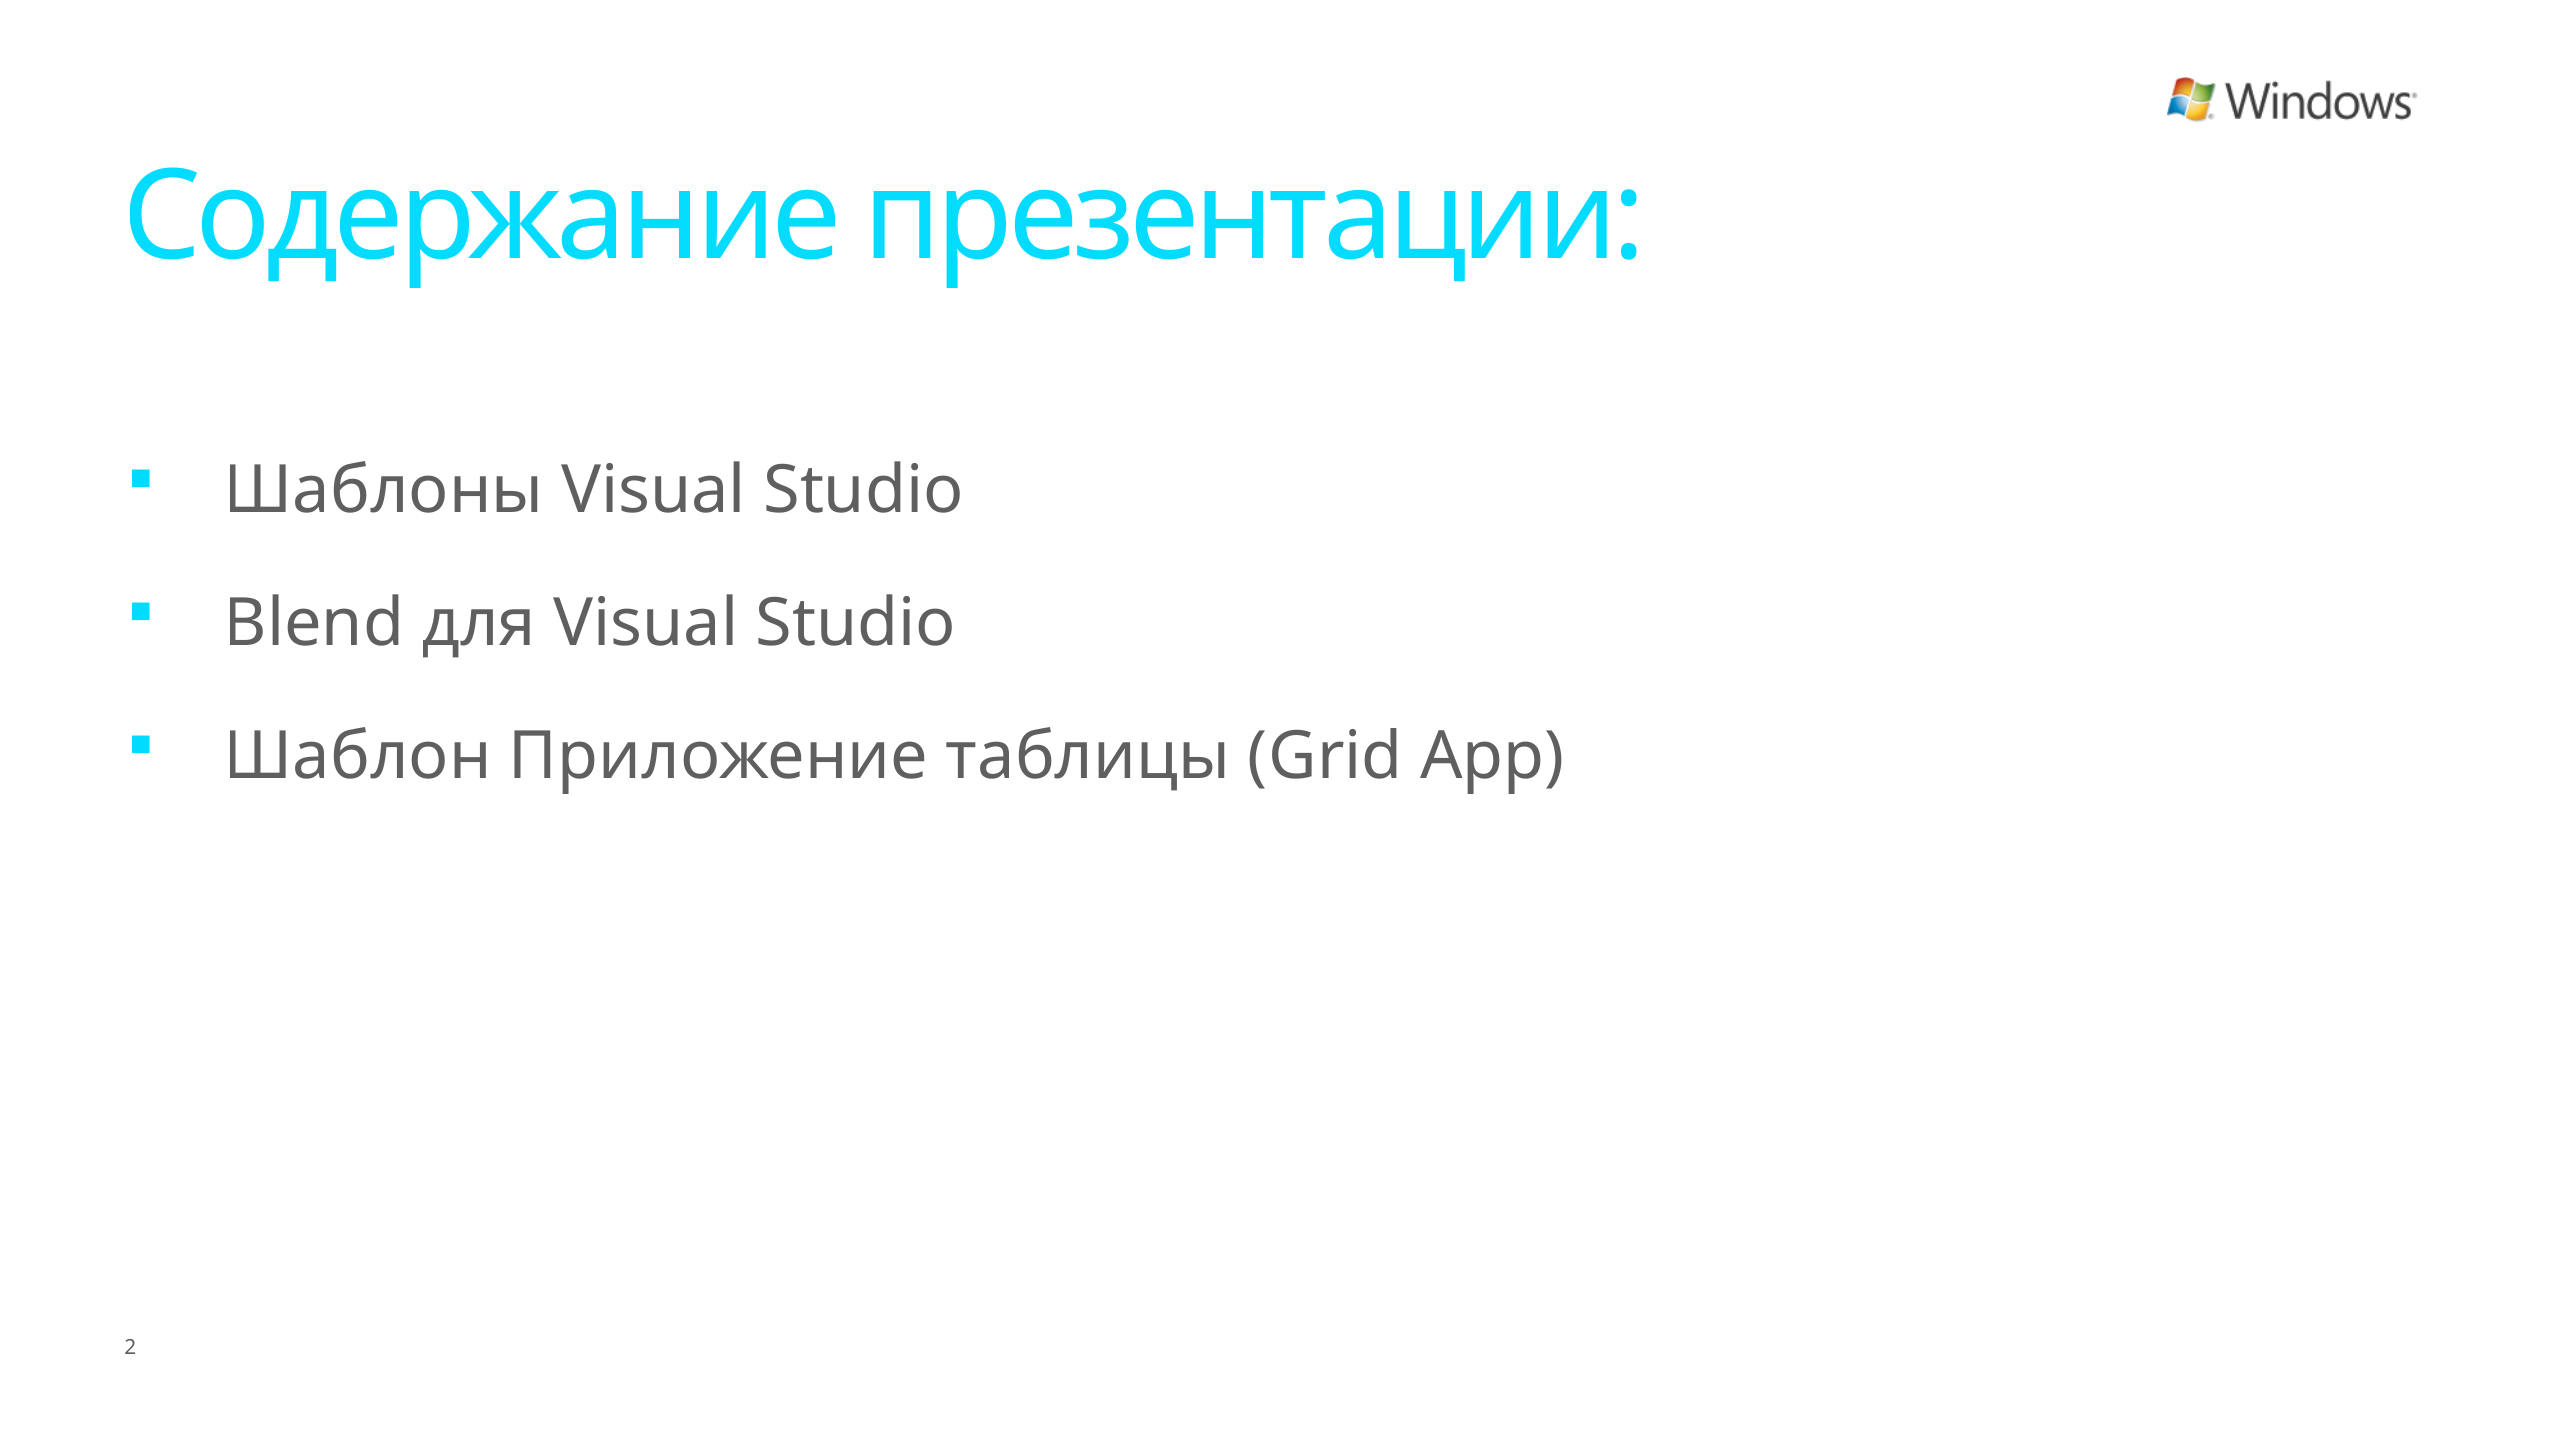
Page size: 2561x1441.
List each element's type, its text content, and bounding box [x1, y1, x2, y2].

list Шаблоны Visual Studio Blend для Visual Studio Шаблон Приложение таблицы (Grid App) [127, 405, 2470, 802]
title Содержание презентации: [122, 48, 2465, 286]
